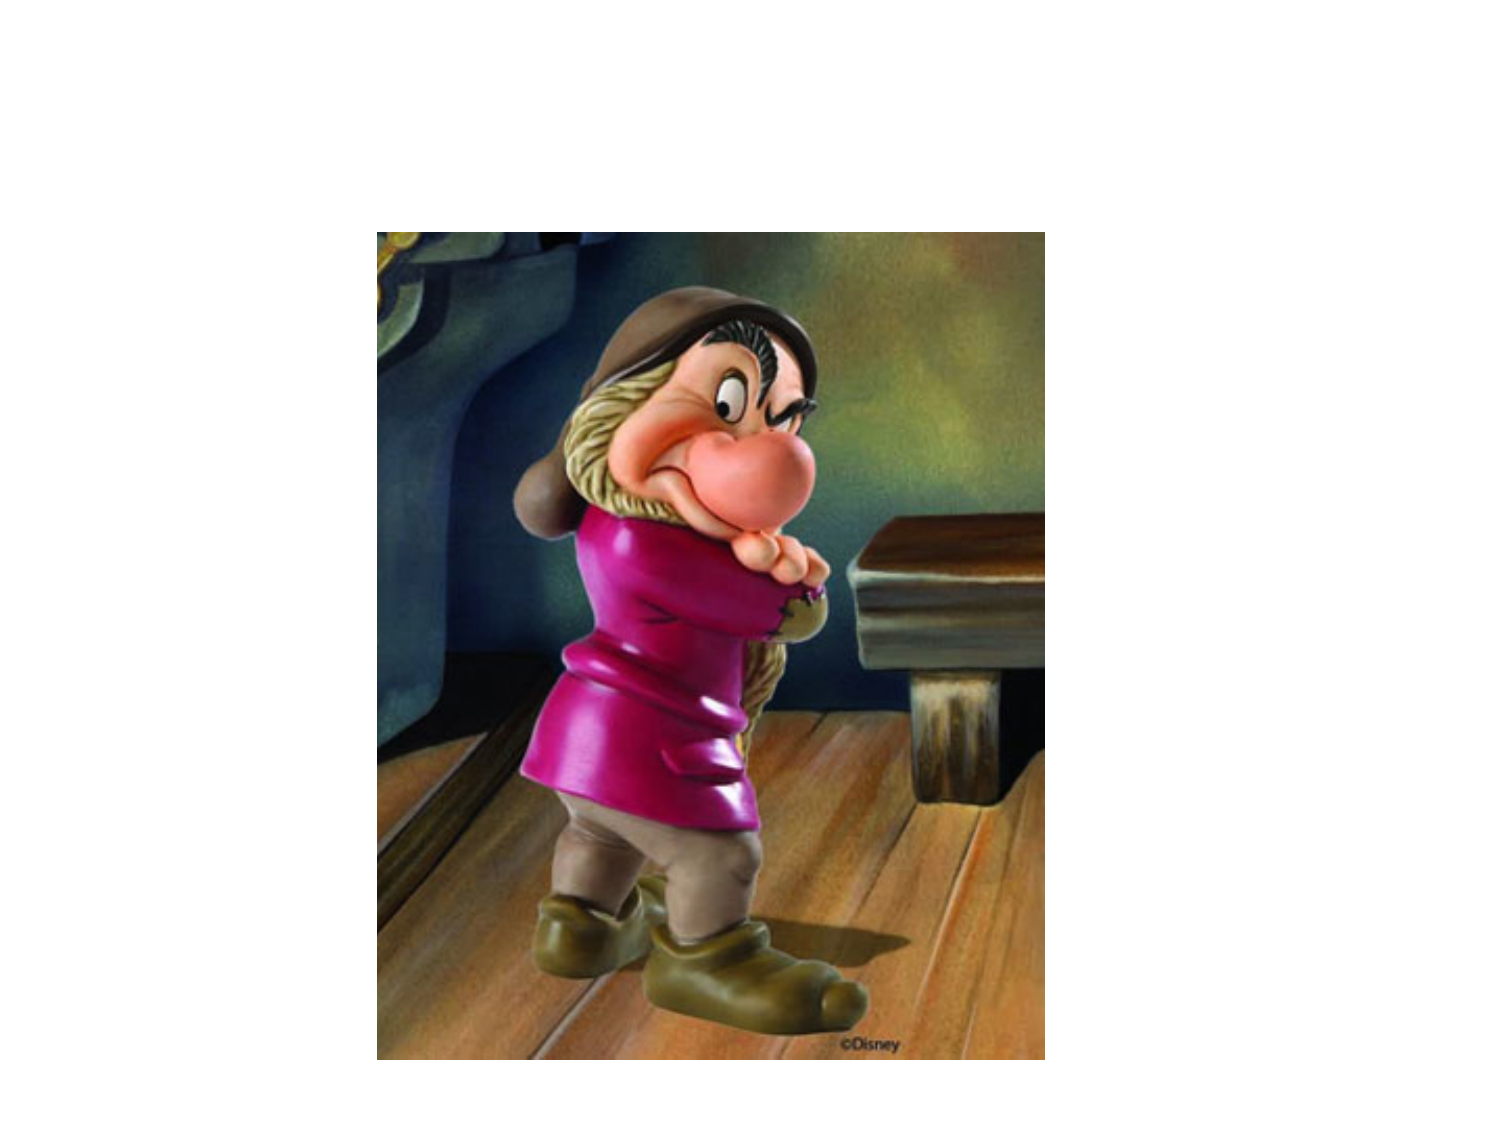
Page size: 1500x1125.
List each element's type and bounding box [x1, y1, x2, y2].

picture [377, 232, 1045, 1060]
